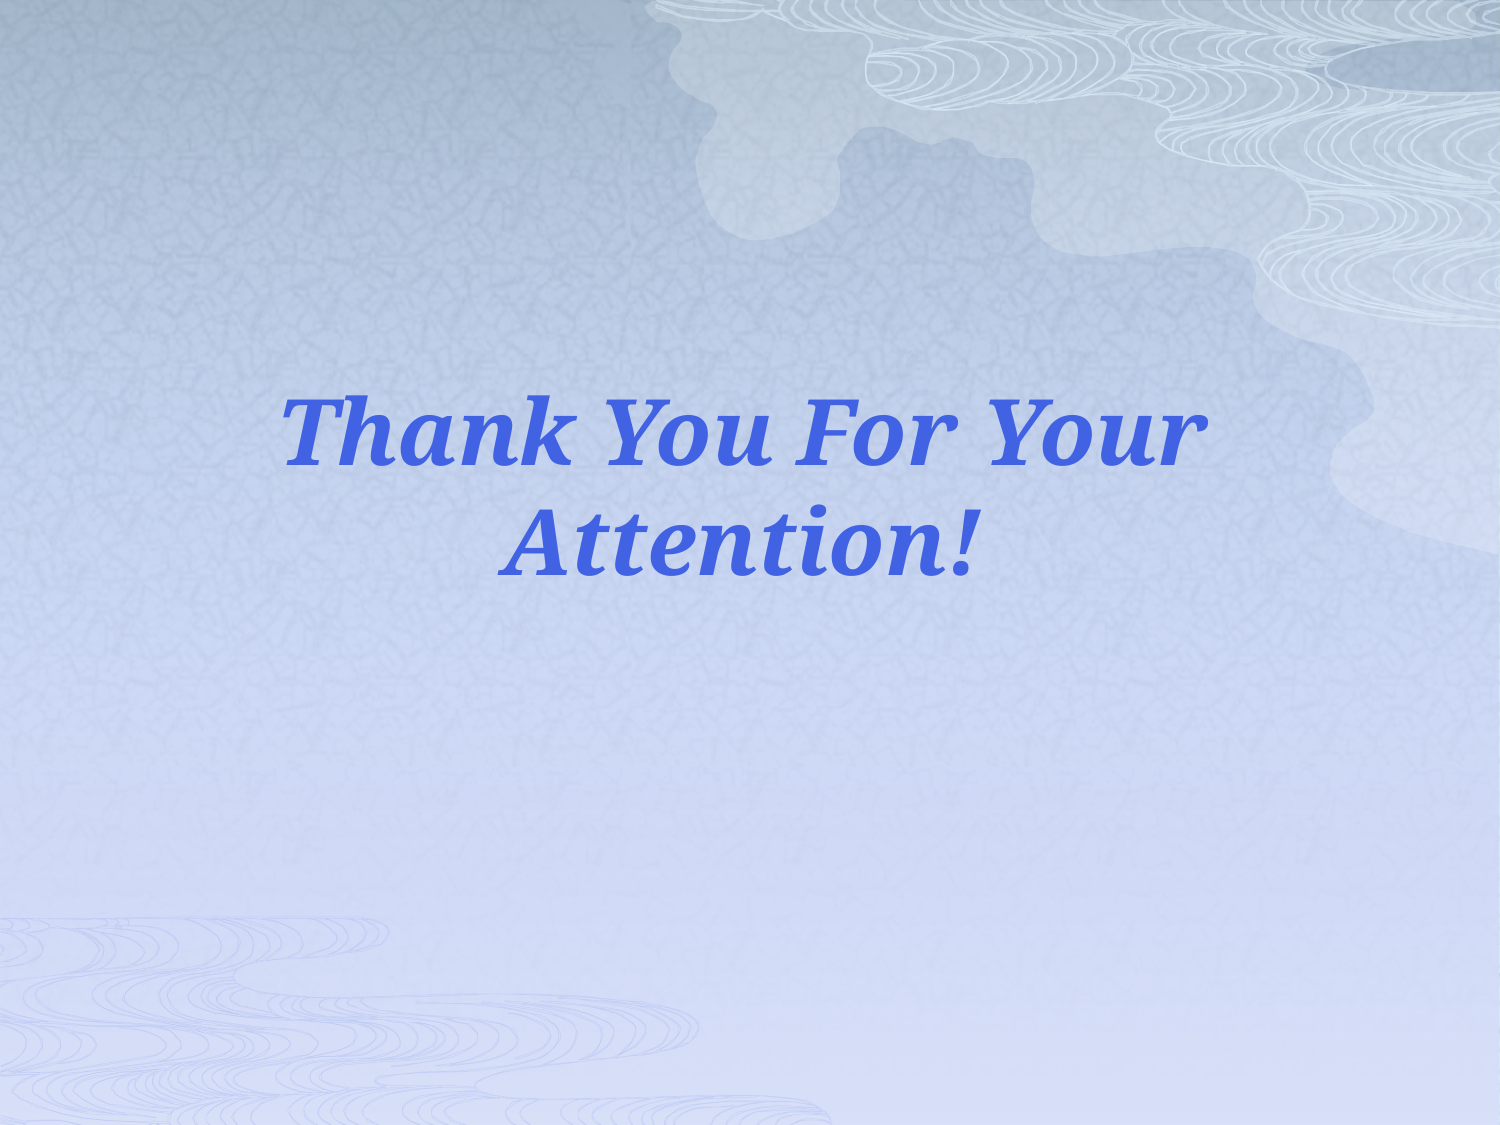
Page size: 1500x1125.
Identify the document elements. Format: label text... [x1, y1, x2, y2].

title Thank You For Your Attention! [105, 363, 1381, 605]
